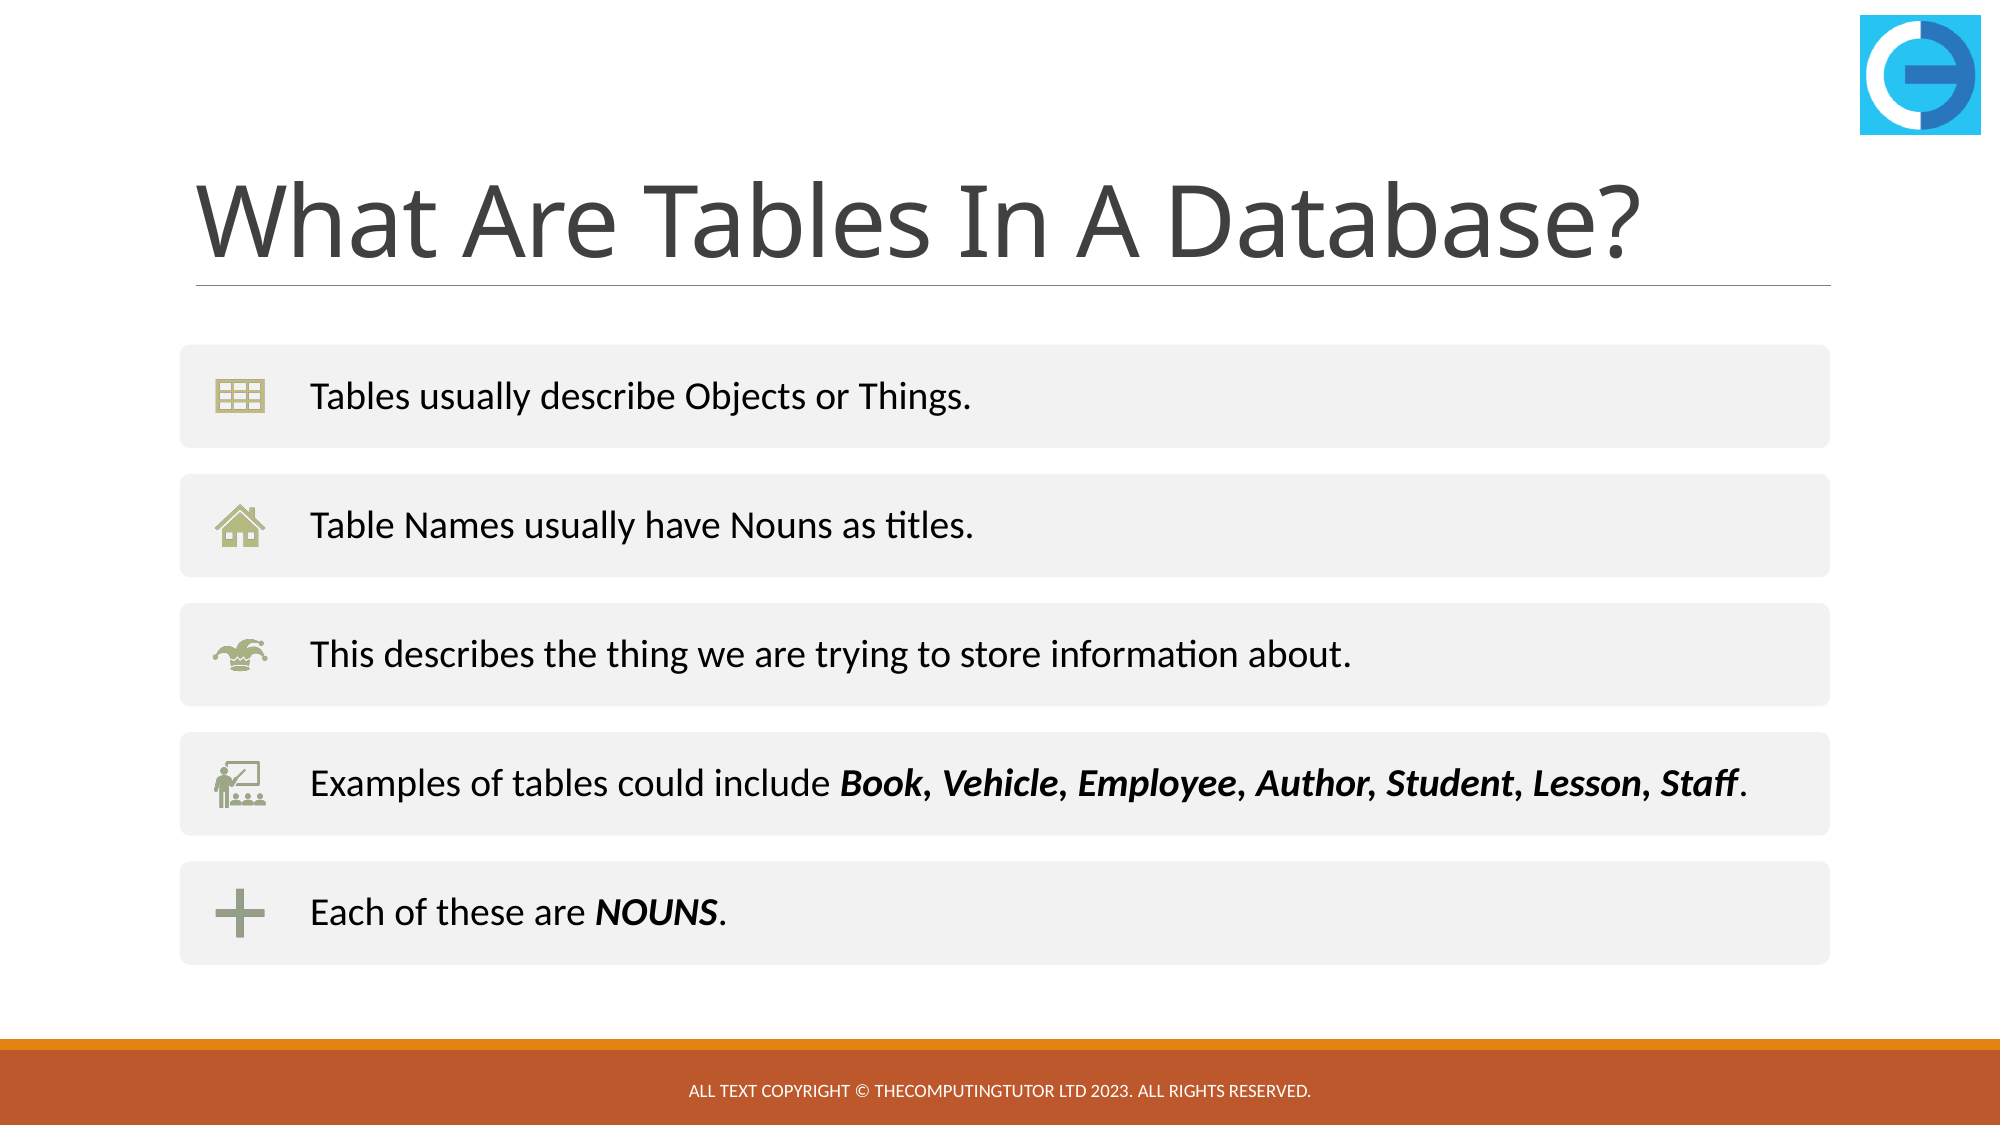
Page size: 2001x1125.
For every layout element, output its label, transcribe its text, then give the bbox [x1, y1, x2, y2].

title What Are Tables In A Database? [180, 47, 1830, 285]
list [179, 343, 1831, 966]
footer All text copyright © TheComputingTutor Ltd 2023. All rights Reserved. [604, 1059, 1396, 1120]
picture [1860, 15, 1981, 135]
